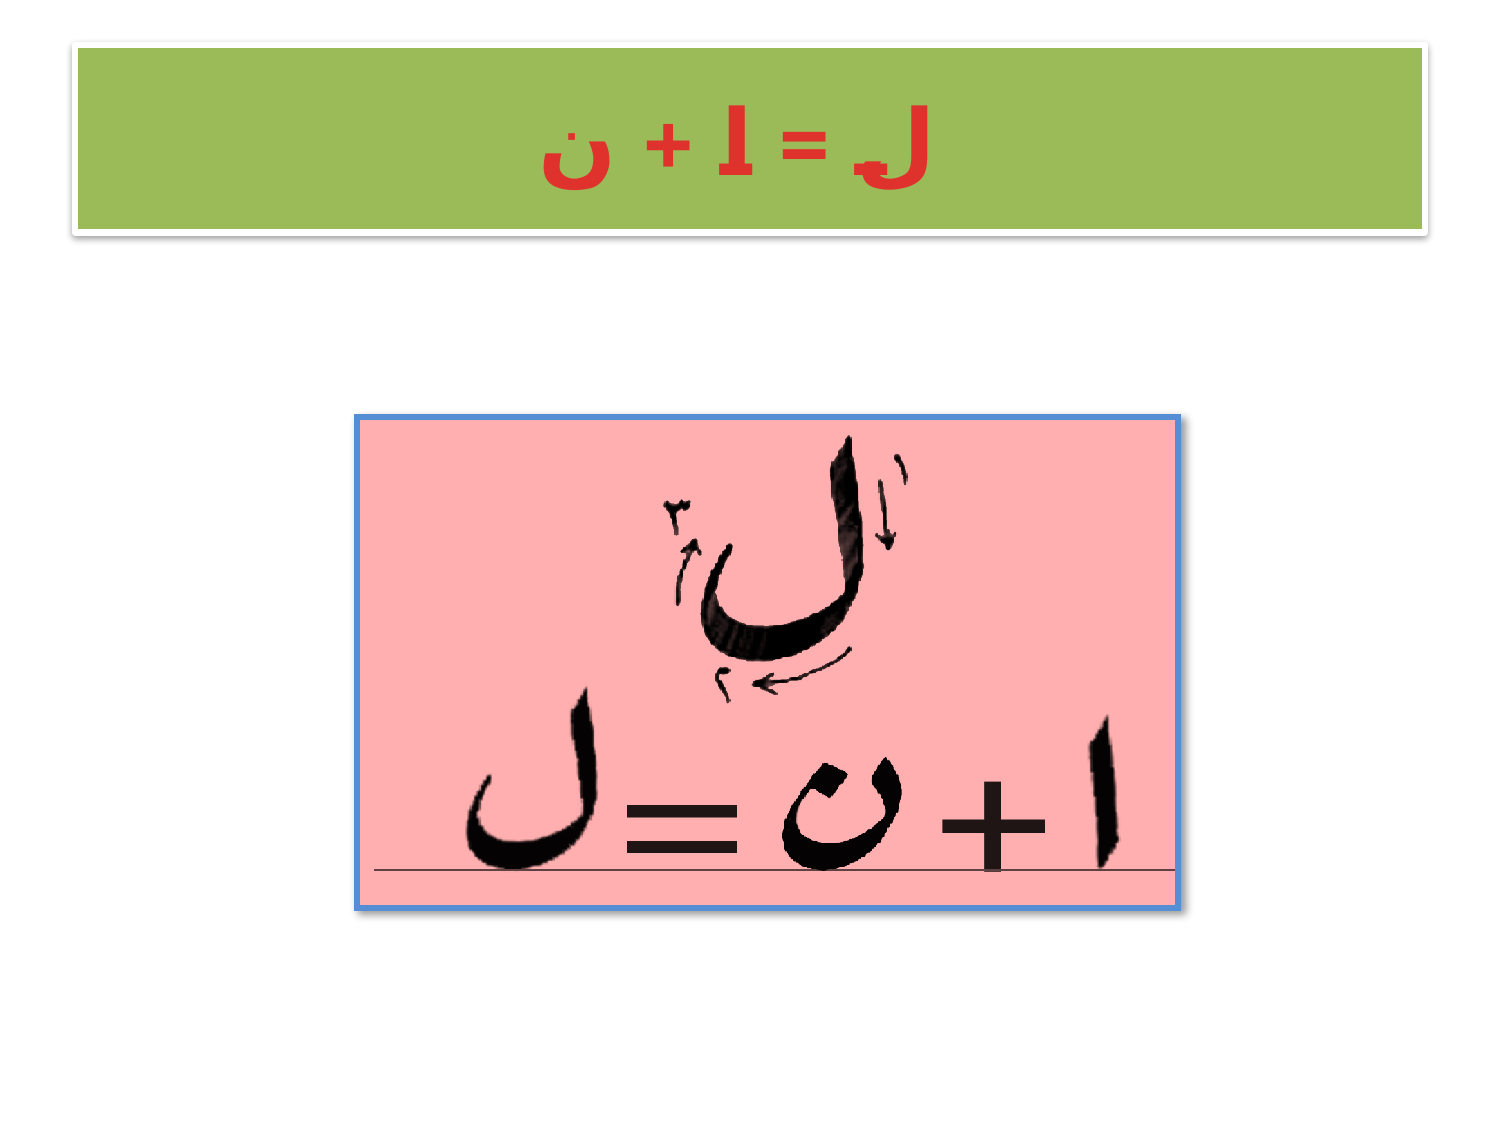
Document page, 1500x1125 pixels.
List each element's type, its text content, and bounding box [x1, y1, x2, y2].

title ل = ا + ن [72, 42, 1428, 236]
picture [359, 419, 1176, 906]
